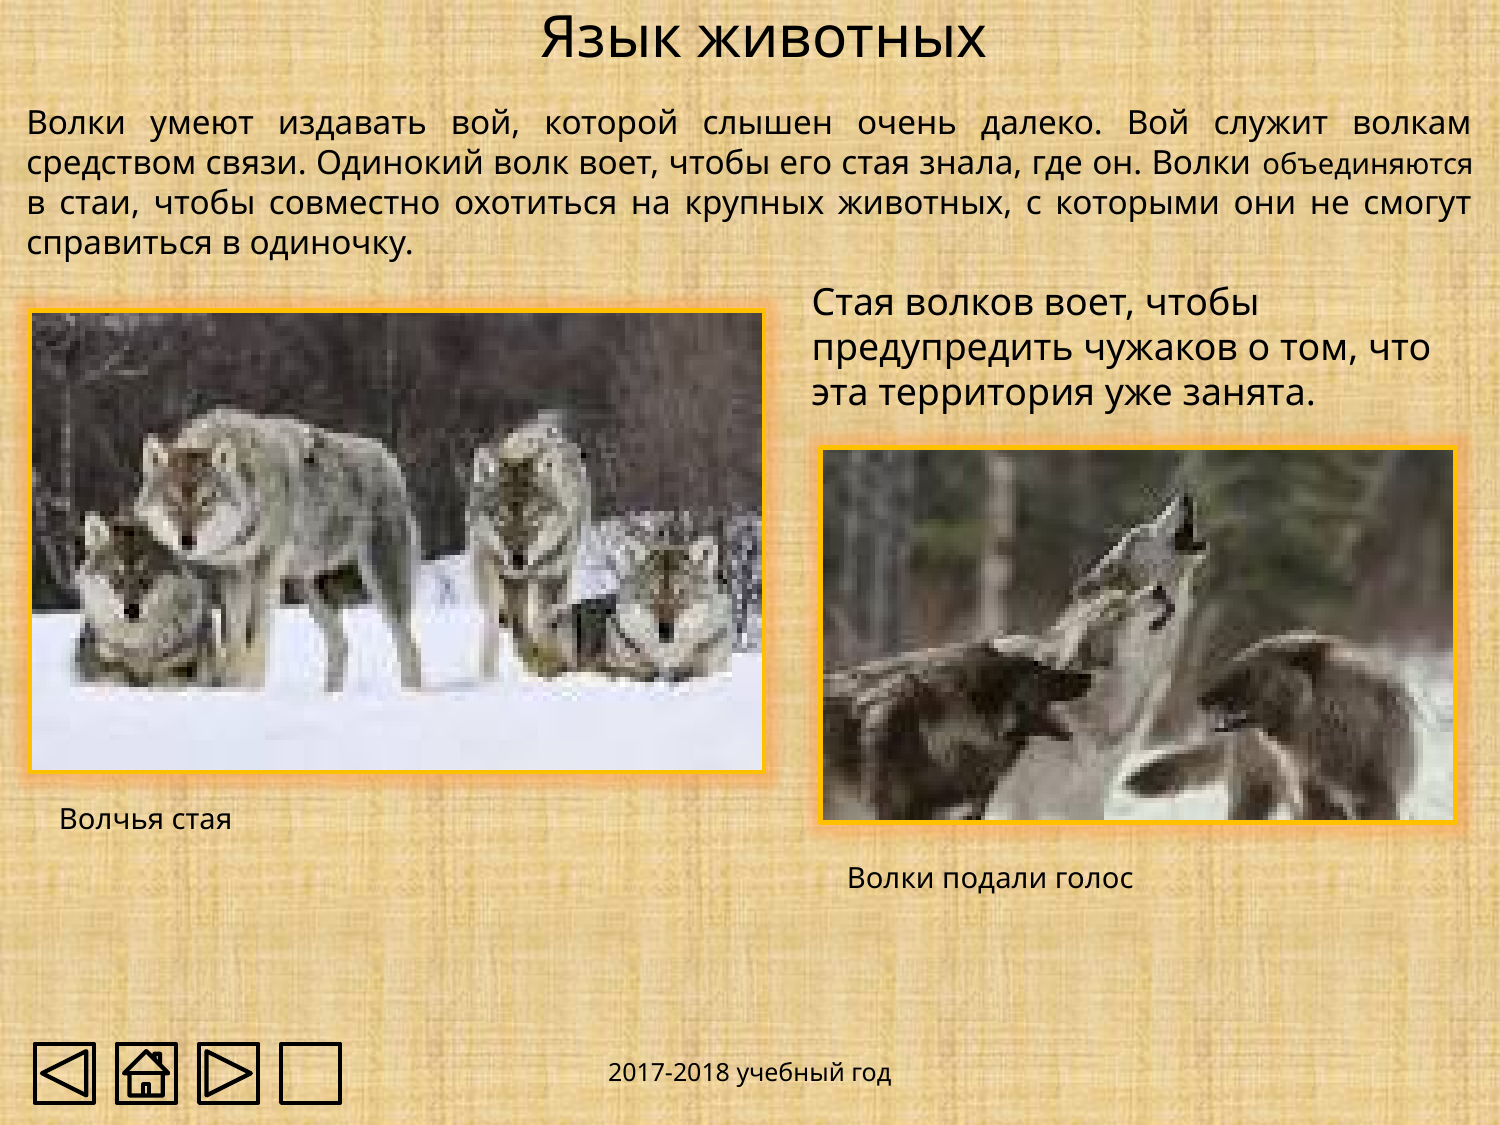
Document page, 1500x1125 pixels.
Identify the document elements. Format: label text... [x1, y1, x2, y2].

text_box Стая волков воет, чтобы предупредить чужаков о том, что эта территория уже занята. [796, 270, 1489, 421]
text_box Волчья стая [44, 794, 443, 843]
text_box Волки умеют издавать вой, которой слышен очень далеко. Вой служит волкам средством связи. Одинокий волк воет, чтобы его стая знала, где он. Волки объединяются в стаи, чтобы совместно охотиться на крупных животных, с которыми они не смогут справиться в одиночку. [11, 93, 1489, 269]
text_box Волки подали голос [832, 851, 1336, 902]
footer 2017-2018 учебный год [550, 1041, 950, 1102]
title Язык животных [110, 0, 1418, 81]
picture [0, 0, 1500, 1125]
